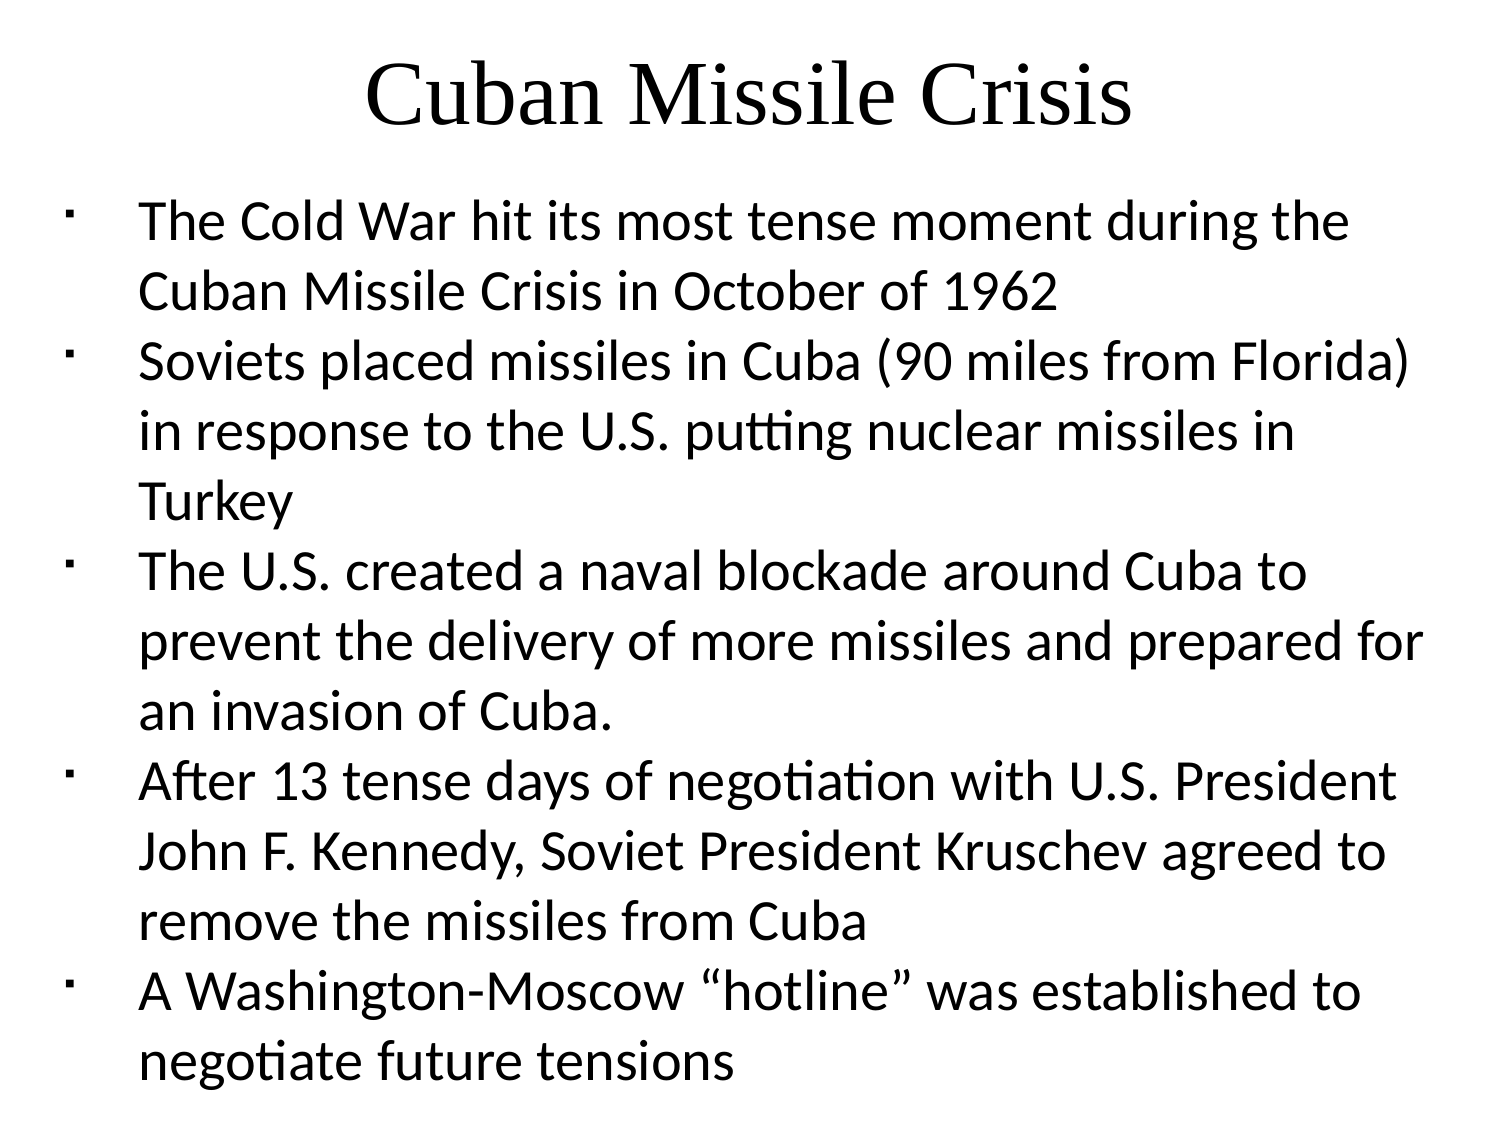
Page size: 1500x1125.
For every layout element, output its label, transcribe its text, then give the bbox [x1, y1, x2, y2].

text_box Cuban Missile Crisis [74, 1, 1425, 174]
text_box The Cold War hit its most tense moment during the Cuban Missile Crisis in October of 1962 Soviets placed missiles in Cuba (90 miles from Florida) in response to the U.S. putting nuclear missiles in Turkey The U.S. created a naval blockade around Cuba to prevent the delivery of more missiles and prepared for an invasion of Cuba. After 13 tense days of negotiation with U.S. President John F. Kennedy, Soviet President Kruschev agreed to remove the missiles from Cuba A Washington-Moscow “hotline” was established to negotiate future tensions [49, 174, 1475, 1000]
